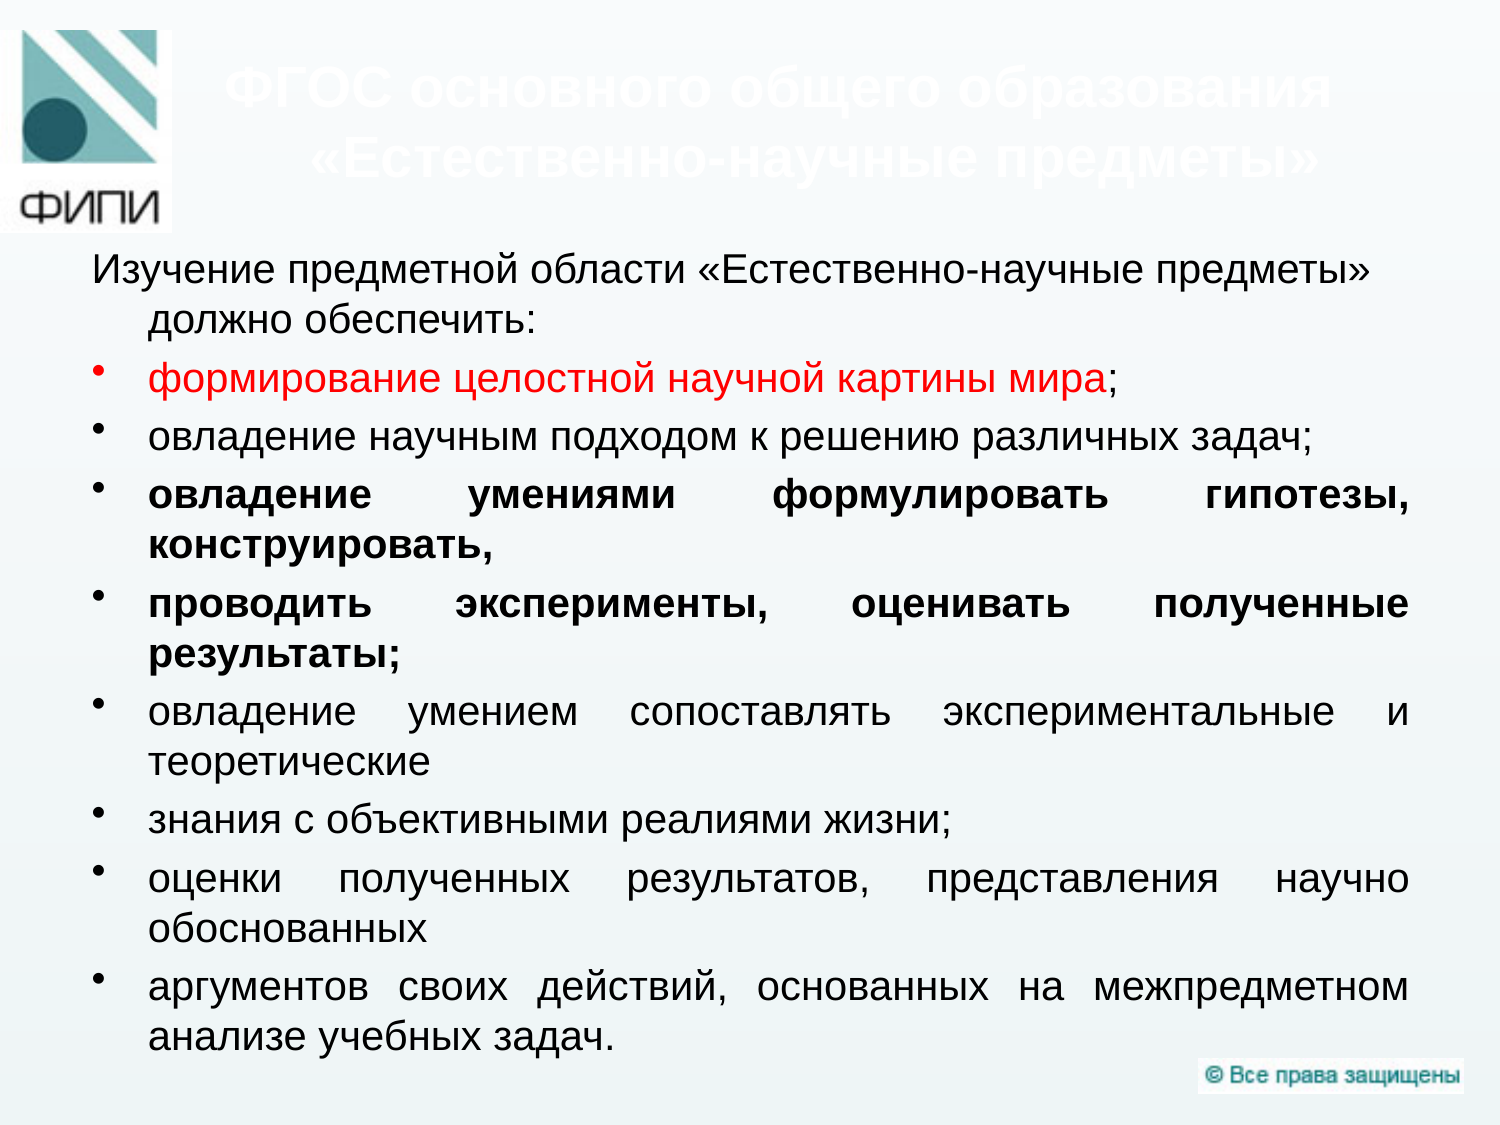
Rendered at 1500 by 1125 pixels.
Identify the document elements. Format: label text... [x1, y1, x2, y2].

title ФГОС основного общего образования «Естественно-научные предметы» [111, 18, 1463, 221]
picture [0, 30, 111, 233]
picture [1198, 1058, 1464, 1094]
list Изучение предметной области «Естественно-научные предметы» должно обеспечить: формирование целостной научной картины мира; овладение научным подходом к решению различных задач; овладение умениями формулировать гипотезы, конструировать, проводить эксперименты, оценивать полученные результаты; овладение умением сопоставлять экспериментальные и теоретические знания с объективными реалиями жизни; оценки полученных результатов, представления научно обоснованных аргументов своих действий, основанных на межпредметном анализе учебных задач. [76, 196, 1426, 953]
